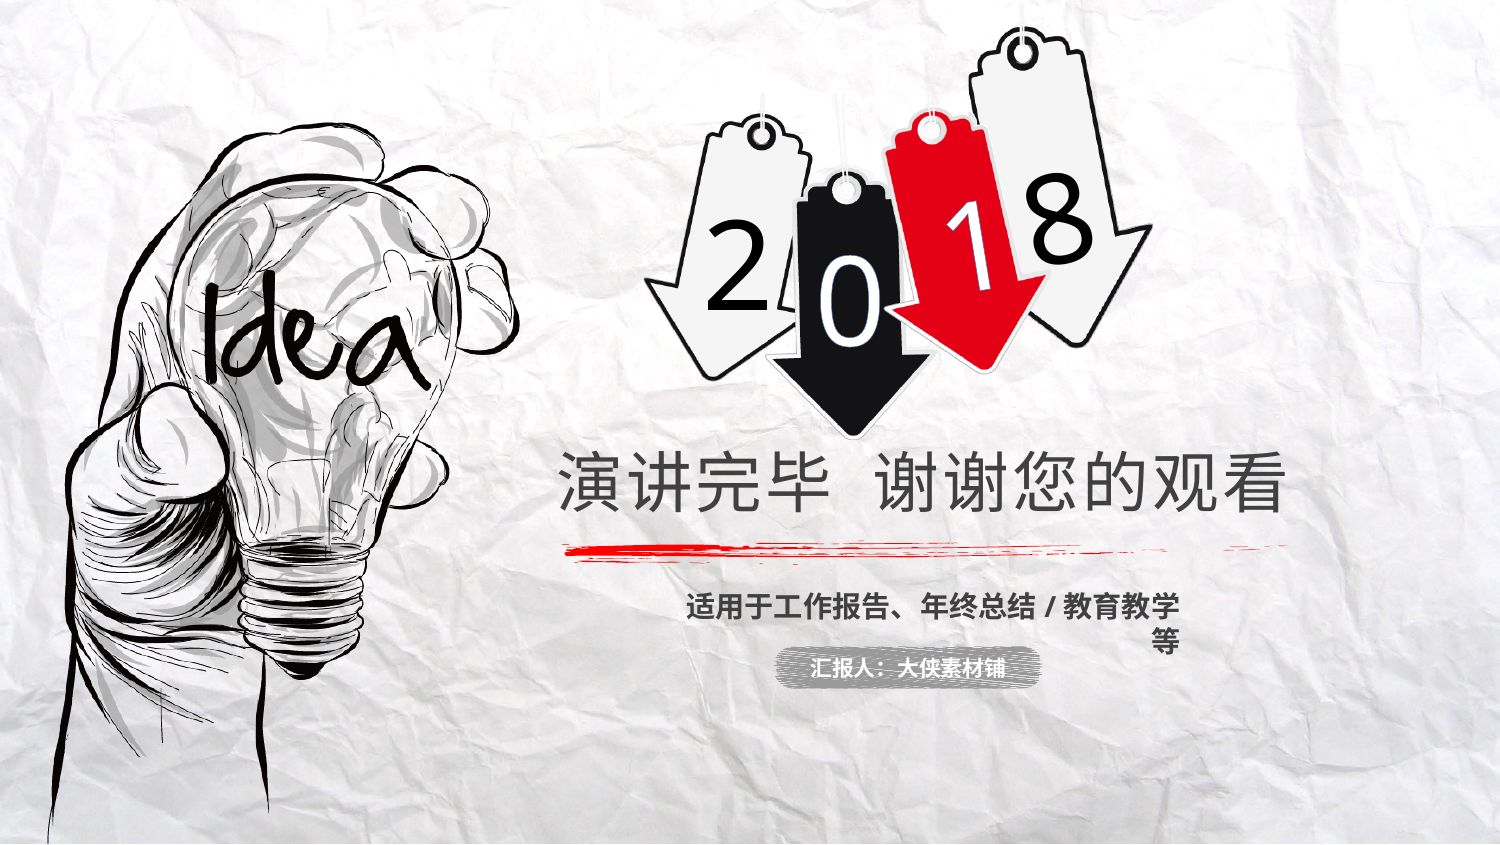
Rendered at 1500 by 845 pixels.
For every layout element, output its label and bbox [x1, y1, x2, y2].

picture [0, 0, 1500, 844]
text_box [560, 540, 1288, 567]
